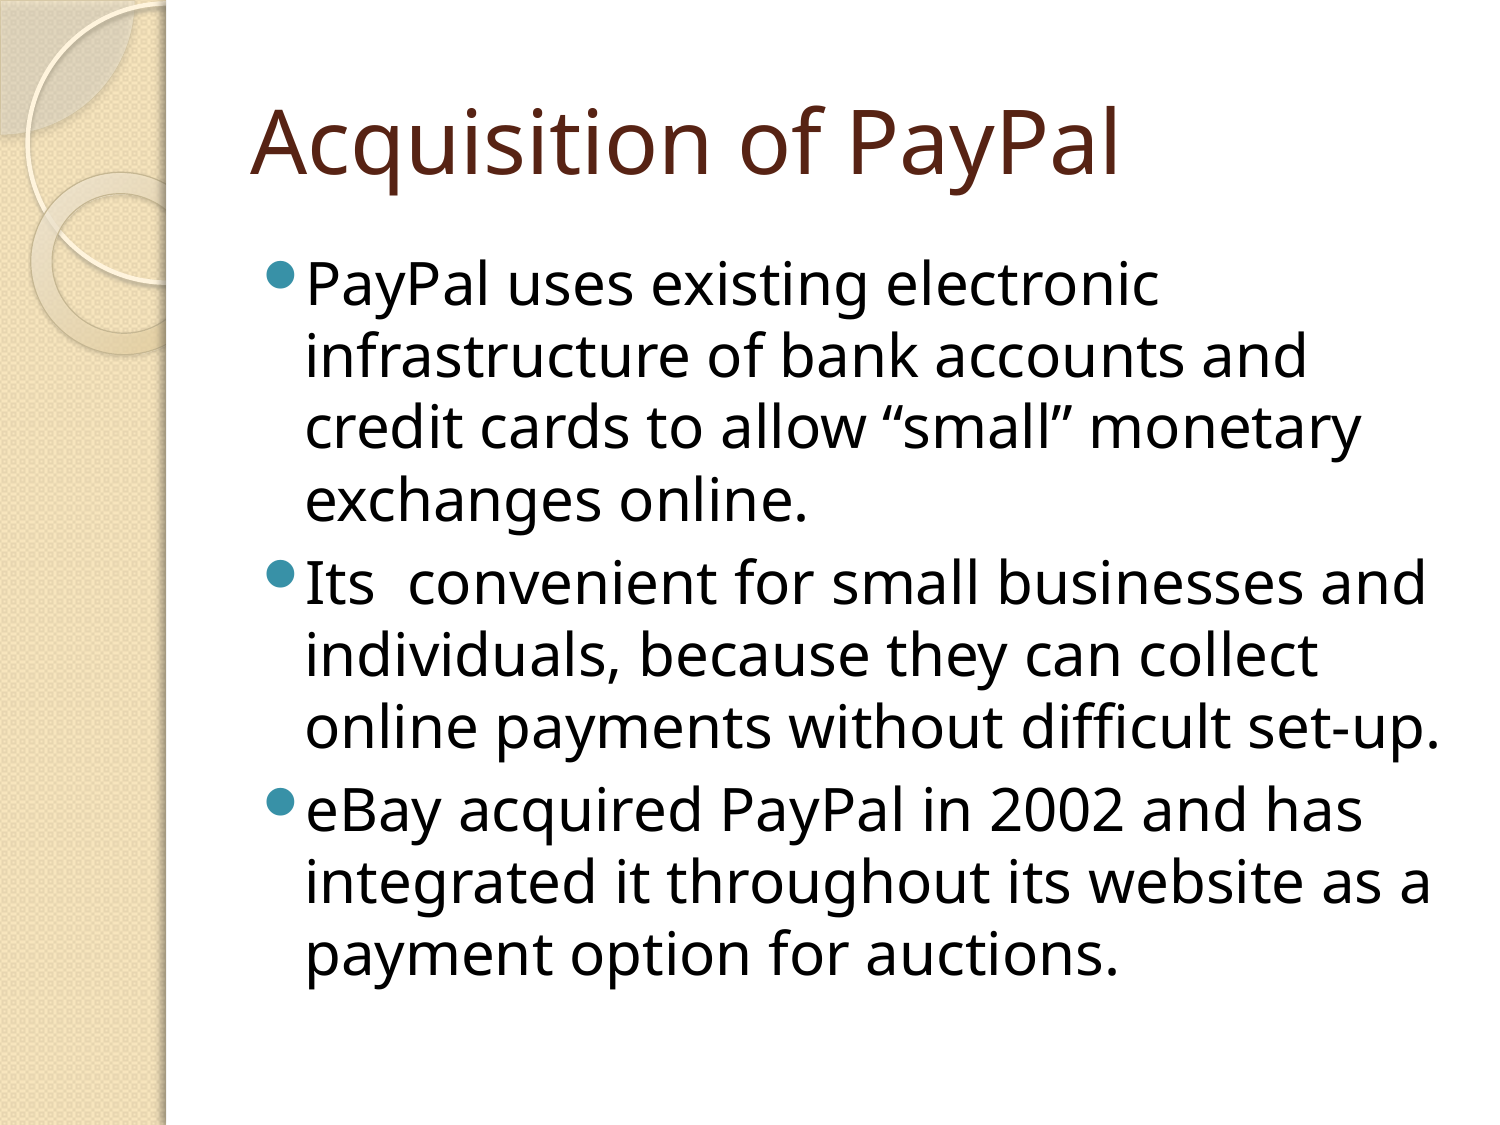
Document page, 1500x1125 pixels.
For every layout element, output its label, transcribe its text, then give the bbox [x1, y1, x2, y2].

title Acquisition of PayPal [235, 45, 1466, 233]
list PayPal uses existing electronic infrastructure of bank accounts and credit cards to allow “small” monetary exchanges online. Its convenient for small businesses and individuals, because they can collect online payments without difficult set-up. eBay acquired PayPal in 2002 and has integrated it throughout its website as a payment option for auctions. [235, 237, 1466, 1025]
